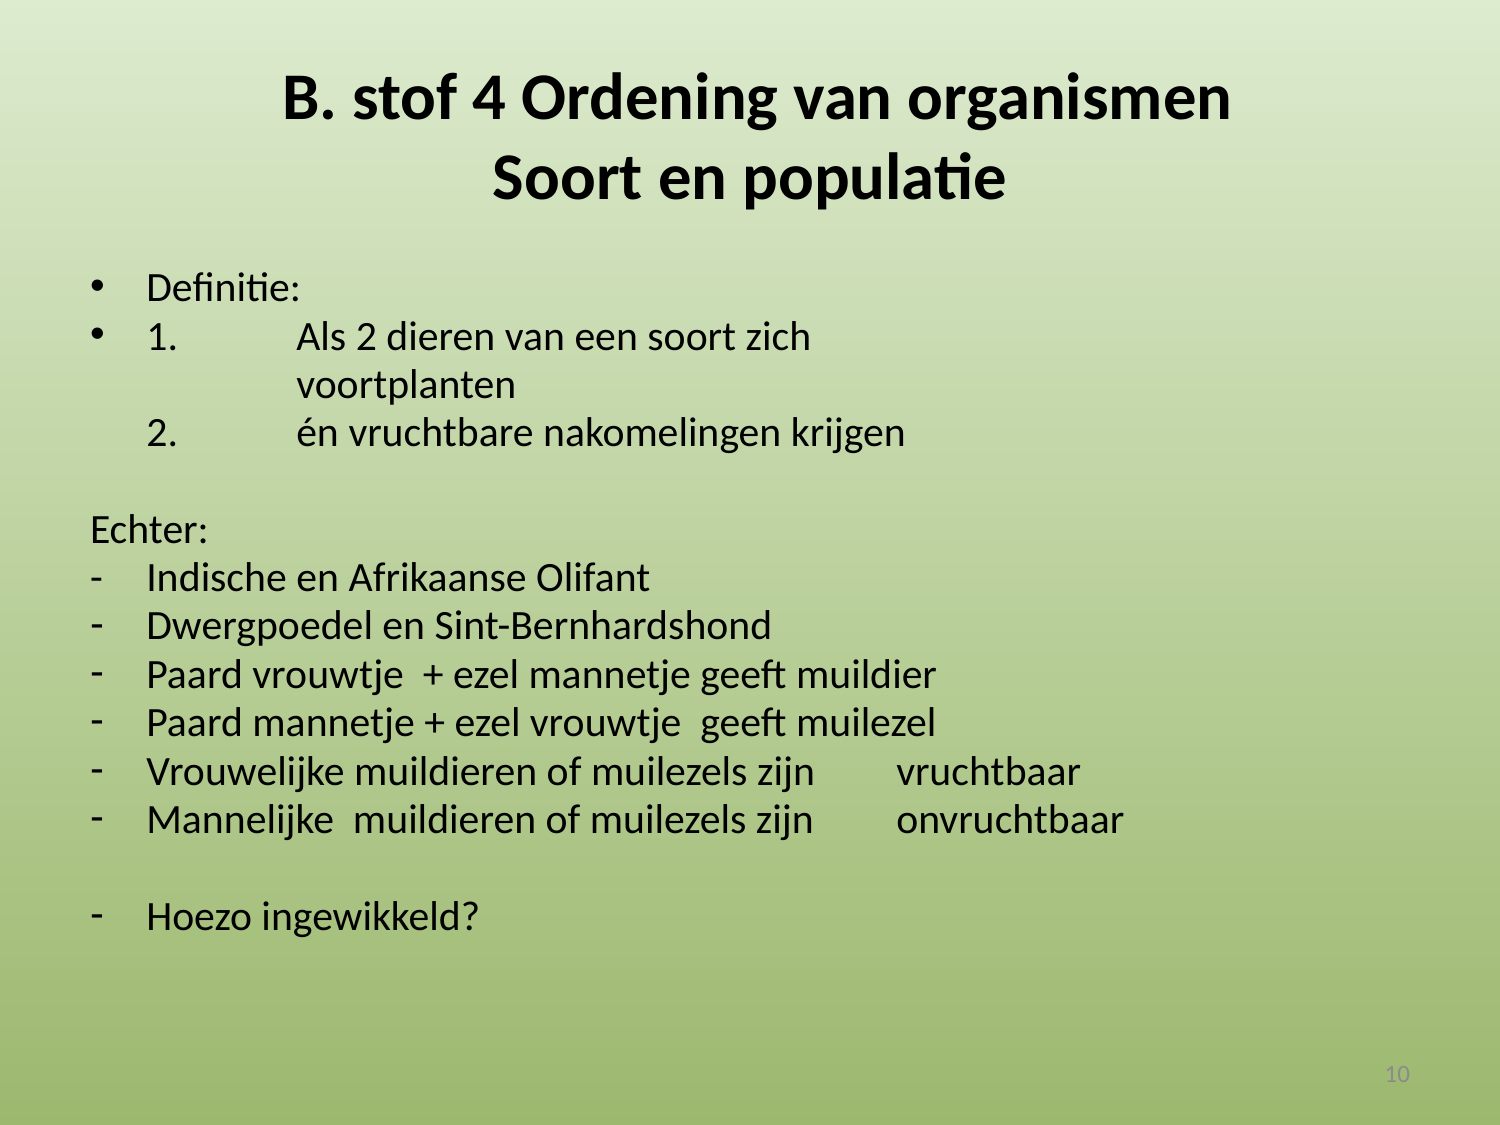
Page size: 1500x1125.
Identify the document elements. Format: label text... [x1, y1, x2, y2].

slide_number 10 [1074, 1042, 1425, 1103]
title B. stof 4 Ordening van organismen Soort en populatie [75, 45, 1425, 220]
list Definitie: 1. Als 2 dieren van een soort zich voortplanten 2. én vruchtbare nakomelingen krijgen Echter: - Indische en Afrikaanse Olifant Dwergpoedel en Sint-Bernhardshond Paard vrouwtje + ezel mannetje geeft muildier Paard mannetje + ezel vrouwtje geeft muilezel Vrouwelijke muildieren of muilezels zijn vruchtbaar Mannelijke muildieren of muilezels zijn onvruchtbaar Hoezo ingewikkeld? [75, 262, 1425, 1005]
